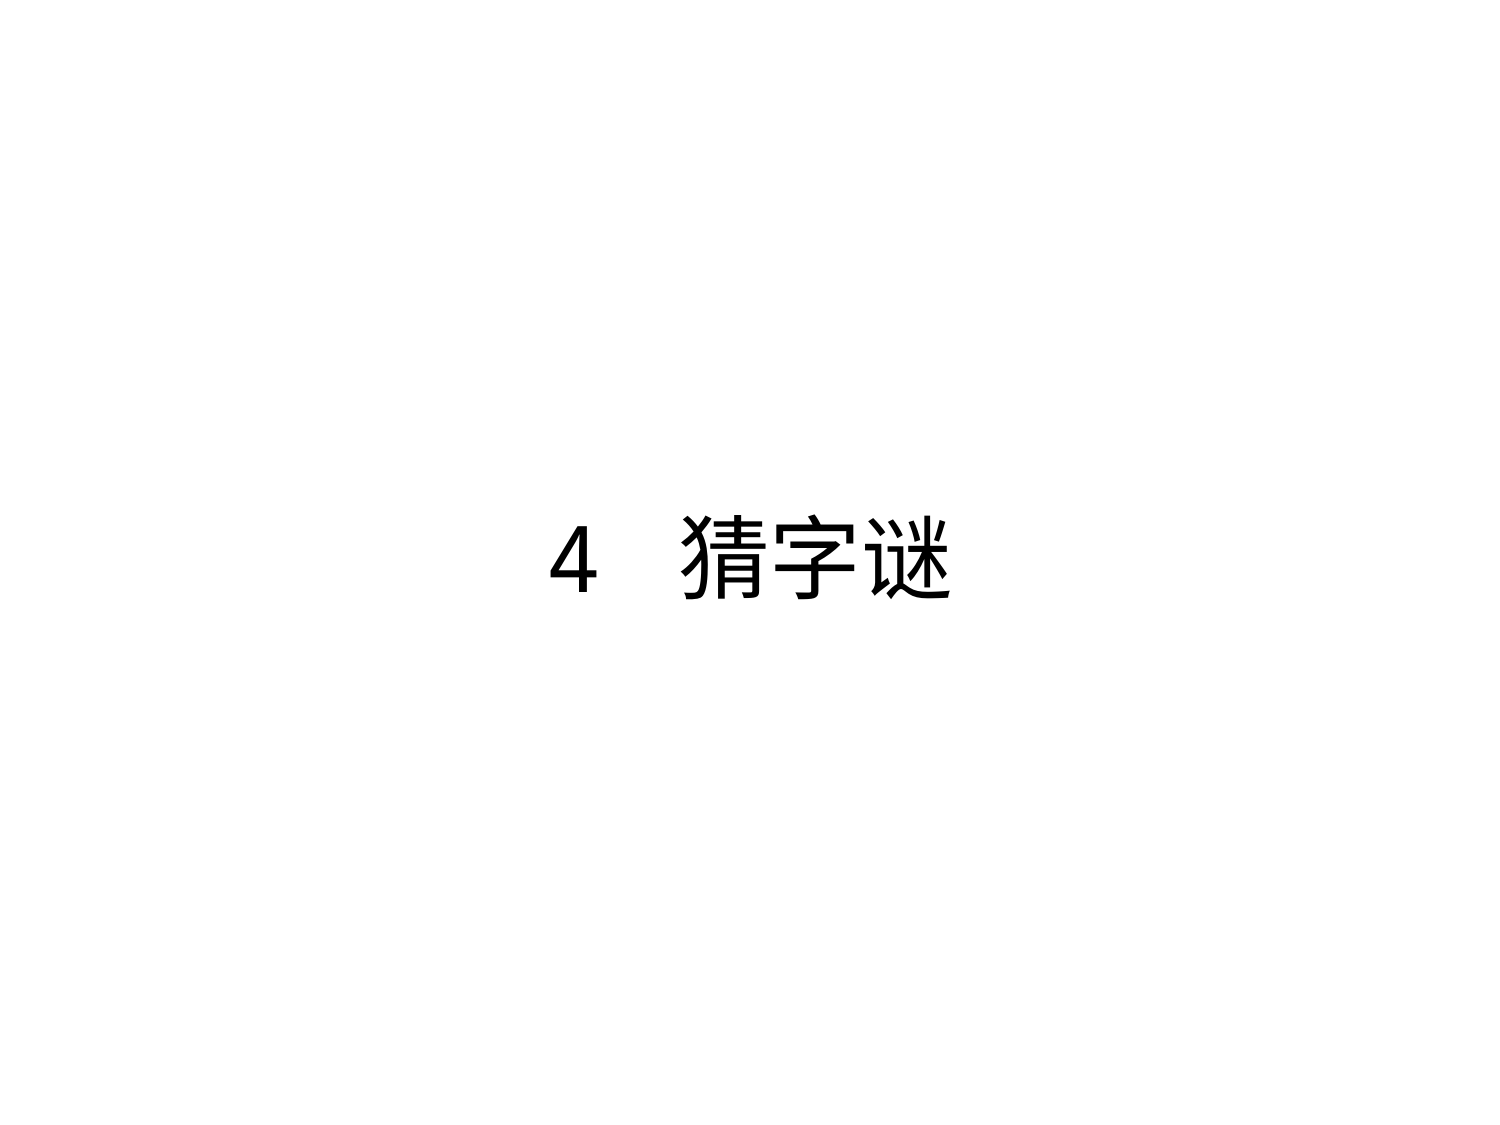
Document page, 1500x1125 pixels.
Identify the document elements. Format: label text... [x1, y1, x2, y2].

title 4 猜字谜 [131, 453, 1369, 672]
